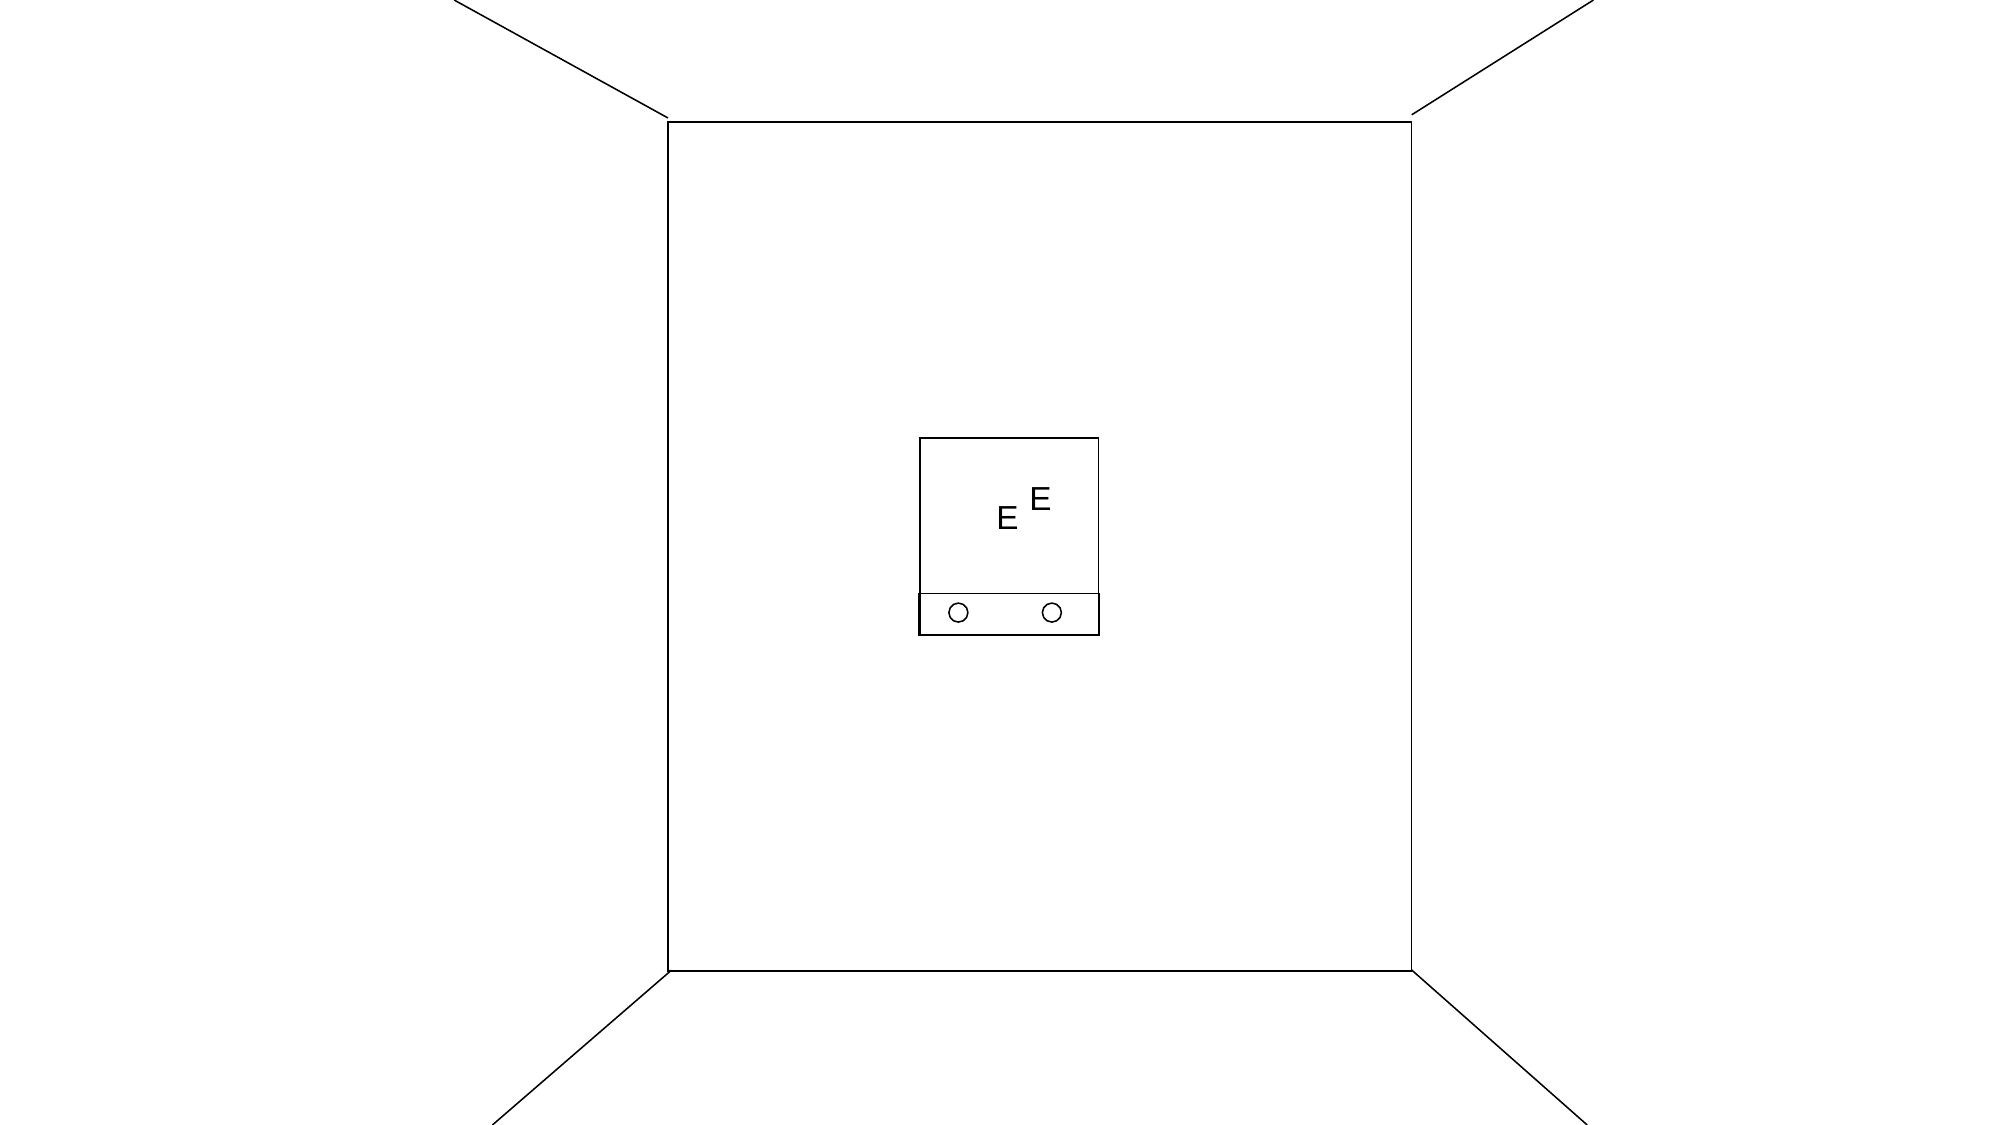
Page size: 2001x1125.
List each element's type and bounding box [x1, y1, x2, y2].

text_box [918, 437, 1100, 636]
text_box [667, 122, 1412, 971]
